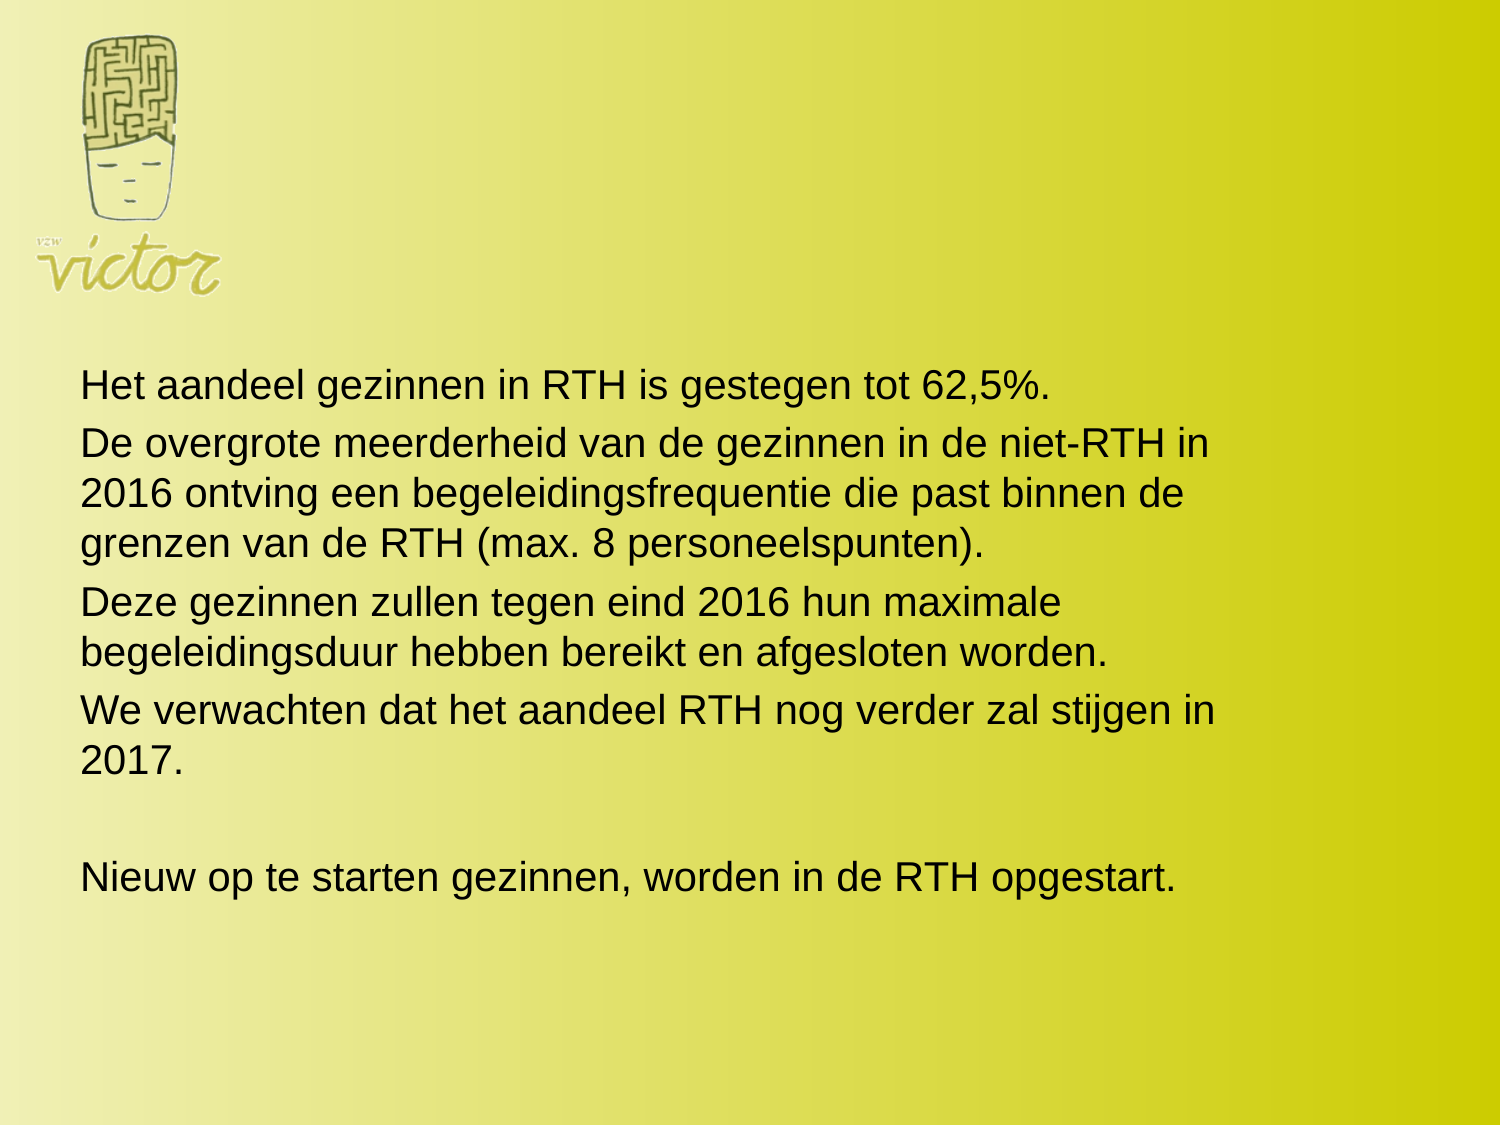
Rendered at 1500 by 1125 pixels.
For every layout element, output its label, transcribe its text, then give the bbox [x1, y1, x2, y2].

list Het aandeel gezinnen in RTH is gestegen tot 62,5%. De overgrote meerderheid van de gezinnen in de niet-RTH in 2016 ontving een begeleidingsfrequentie die past binnen de grenzen van de RTH (max. 8 personeelspunten). Deze gezinnen zullen tegen eind 2016 hun maximale begeleidingsduur hebben bereikt en afgesloten worden. We verwachten dat het aandeel RTH nog verder zal stijgen in 2017. Nieuw op te starten gezinnen, worden in de RTH opgestart. [64, 314, 1294, 1022]
picture [29, 30, 234, 303]
